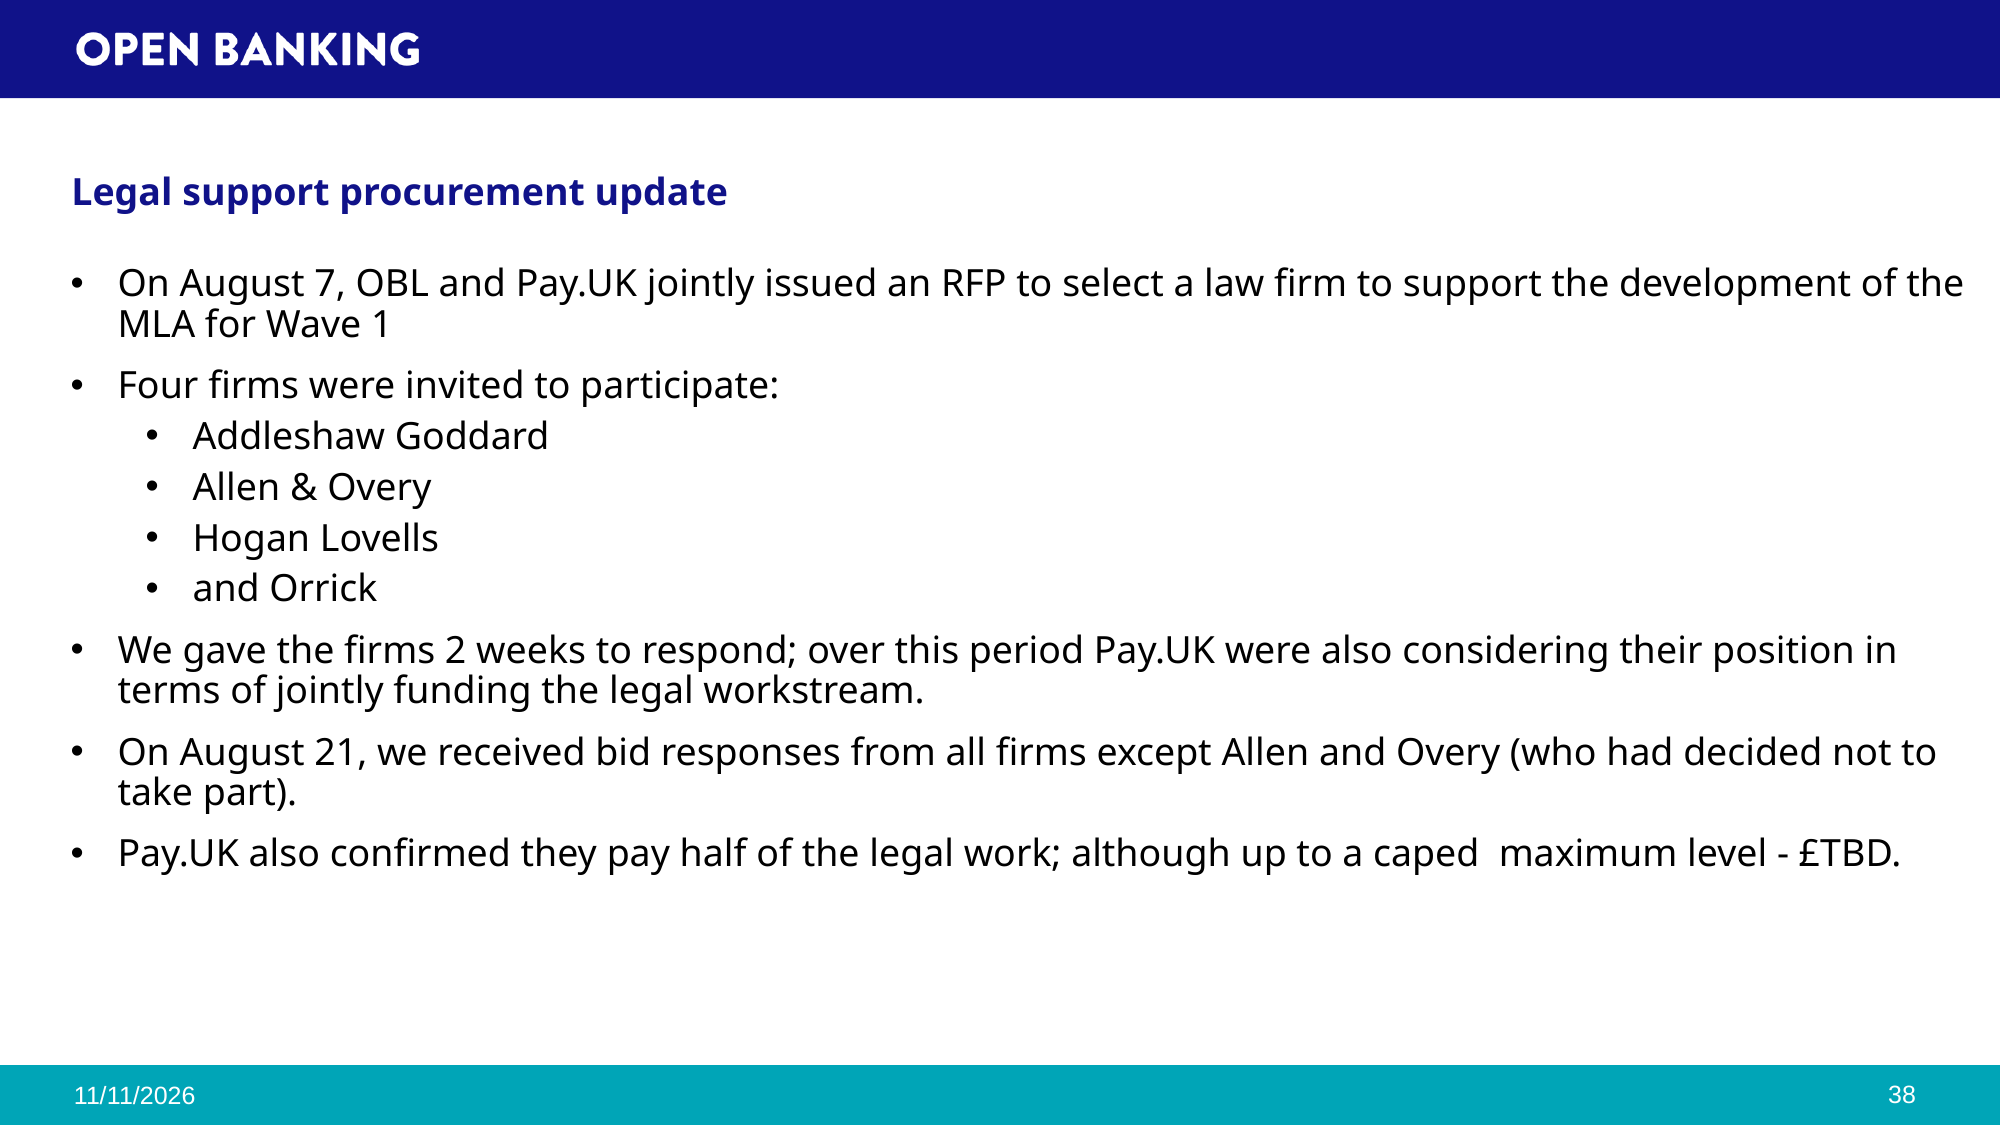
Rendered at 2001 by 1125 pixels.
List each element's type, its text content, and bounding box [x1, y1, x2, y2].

footer [662, 1064, 1338, 1124]
title Legal support procurement update [56, 165, 1630, 232]
list On August 7, OBL and Pay.UK jointly issued an RFP to select a law firm to support the development of the MLA for Wave 1 Four firms were invited to participate: Addleshaw Goddard Allen & Overy Hogan Lovells and Orrick We gave the firms 2 weeks to respond; over this period Pay.UK were also considering their position in terms of jointly funding the legal workstream. On August 21, we received bid responses from all firms except Allen and Overy (who had decided not to take part). Pay.UK also confirmed they pay half of the legal work; although up to a caped maximum level - £TBD. [55, 256, 1999, 1006]
picture [43, 0, 452, 99]
slide_number 38 [1412, 1064, 1932, 1124]
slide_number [59, 1065, 509, 1125]
